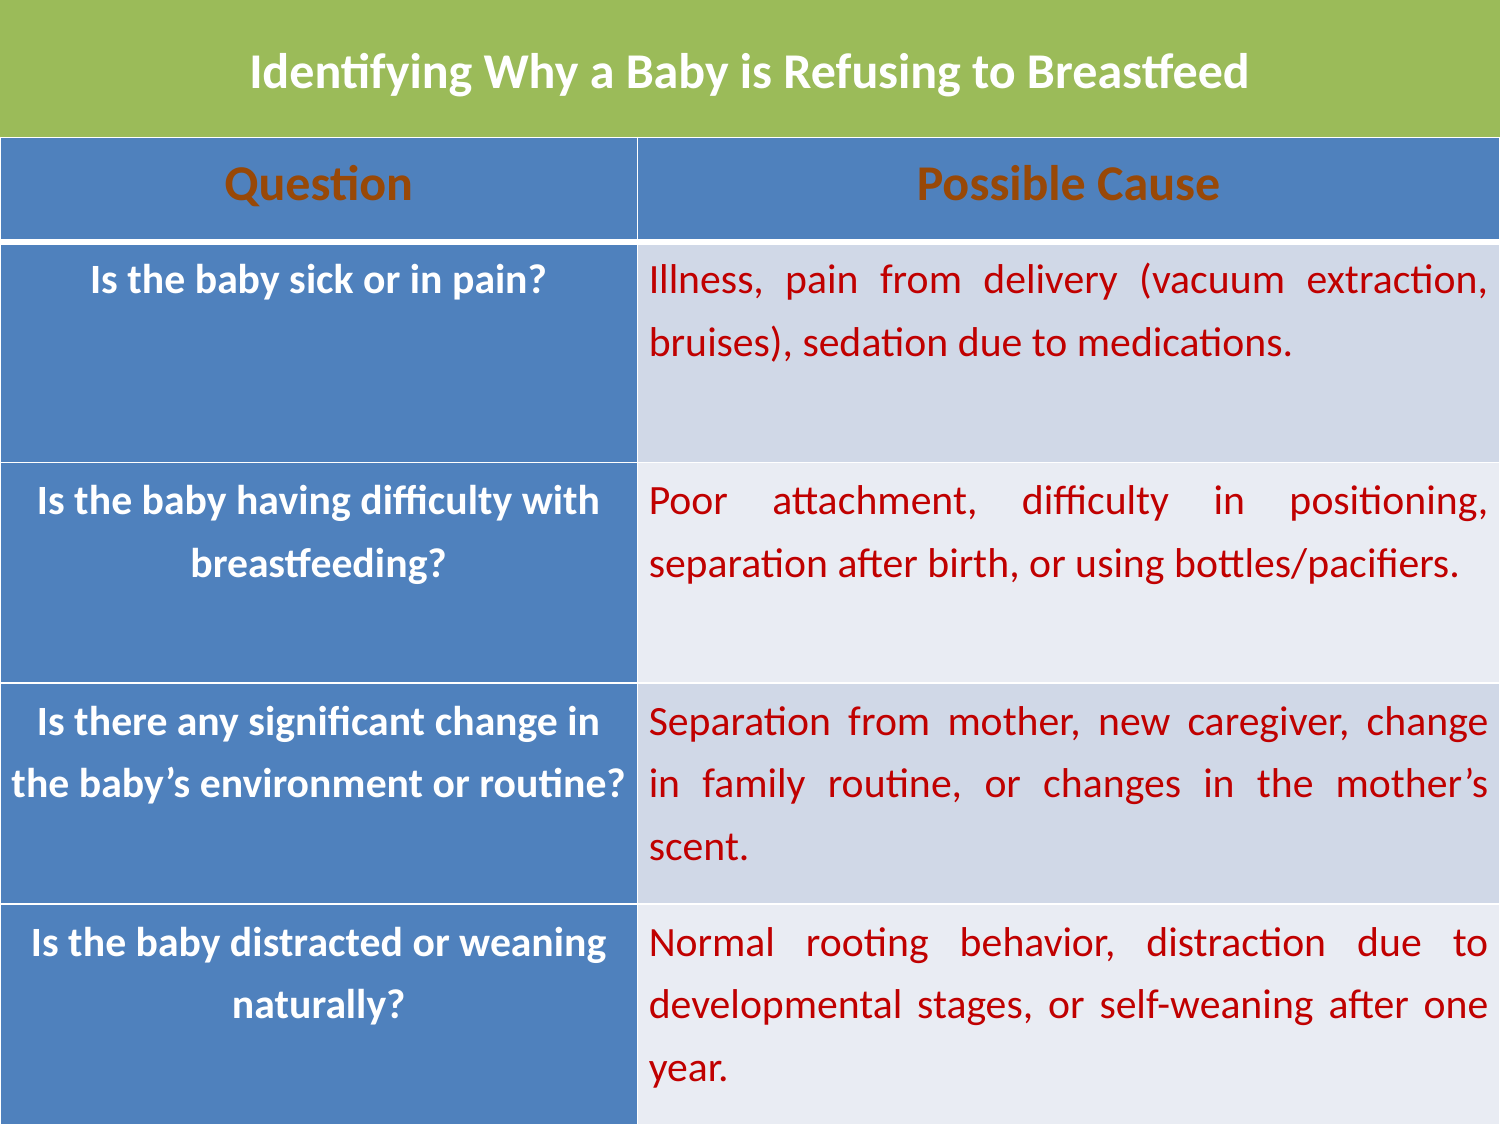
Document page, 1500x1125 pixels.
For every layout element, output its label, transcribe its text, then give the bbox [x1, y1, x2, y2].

table_cell Illness, pain from delivery (vacuum extraction, bruises), sedation due to medications. [638, 245, 1499, 462]
table_cell Is the baby sick or in pain? [1, 245, 637, 462]
text_box Identifying Why a Baby is Refusing to Breastfeed [0, 0, 1500, 137]
table_cell Is the baby having difficulty with breastfeeding? [1, 463, 637, 682]
table_cell Normal rooting behavior, distraction due to developmental stages, or self-weaning after one year. [638, 905, 1499, 1124]
table_header Question [1, 138, 637, 239]
table_cell Separation from mother, new caregiver, change in family routine, or changes in the mother’s scent. [638, 684, 1499, 903]
table_header Possible Cause [638, 138, 1499, 239]
table_cell Is there any significant change in the baby’s environment or routine? [1, 684, 637, 903]
table_cell Is the baby distracted or weaning naturally? [1, 905, 637, 1124]
table_cell Poor attachment, difficulty in positioning, separation after birth, or using bottles/pacifiers. [638, 463, 1499, 682]
